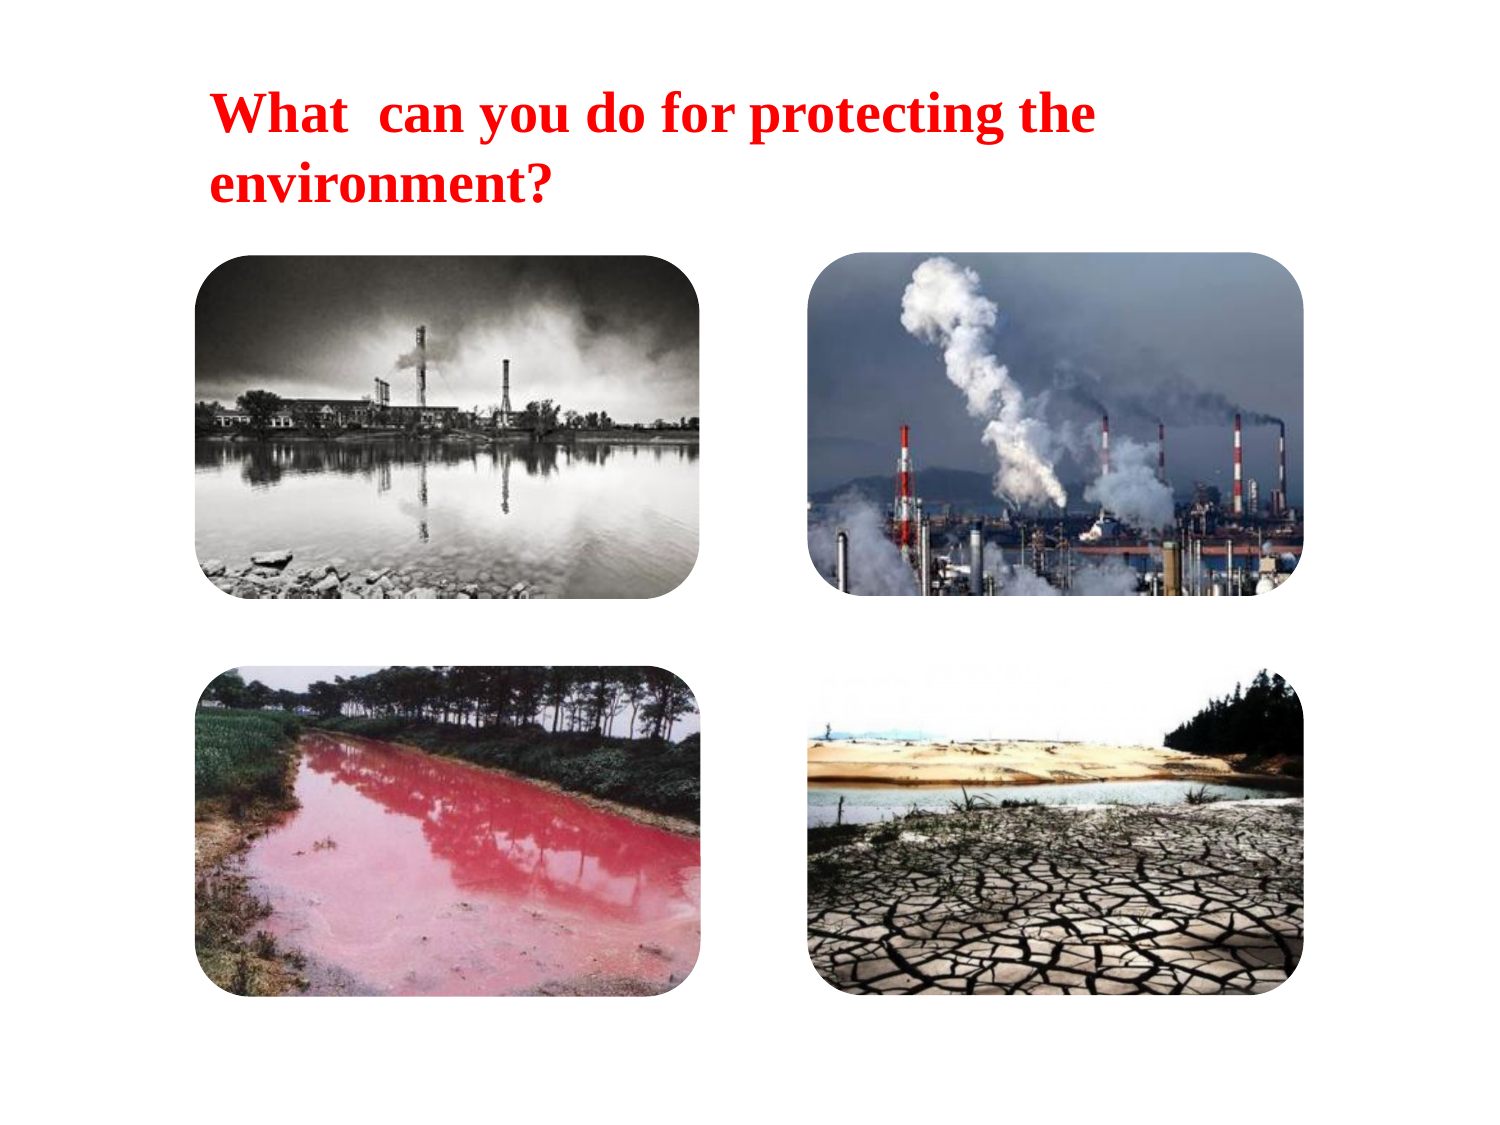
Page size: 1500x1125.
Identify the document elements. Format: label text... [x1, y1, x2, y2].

picture [194, 255, 700, 600]
picture [807, 252, 1304, 597]
text_box What can you do for protecting the environment? [194, 67, 1357, 222]
picture [807, 665, 1304, 996]
picture [194, 665, 701, 997]
